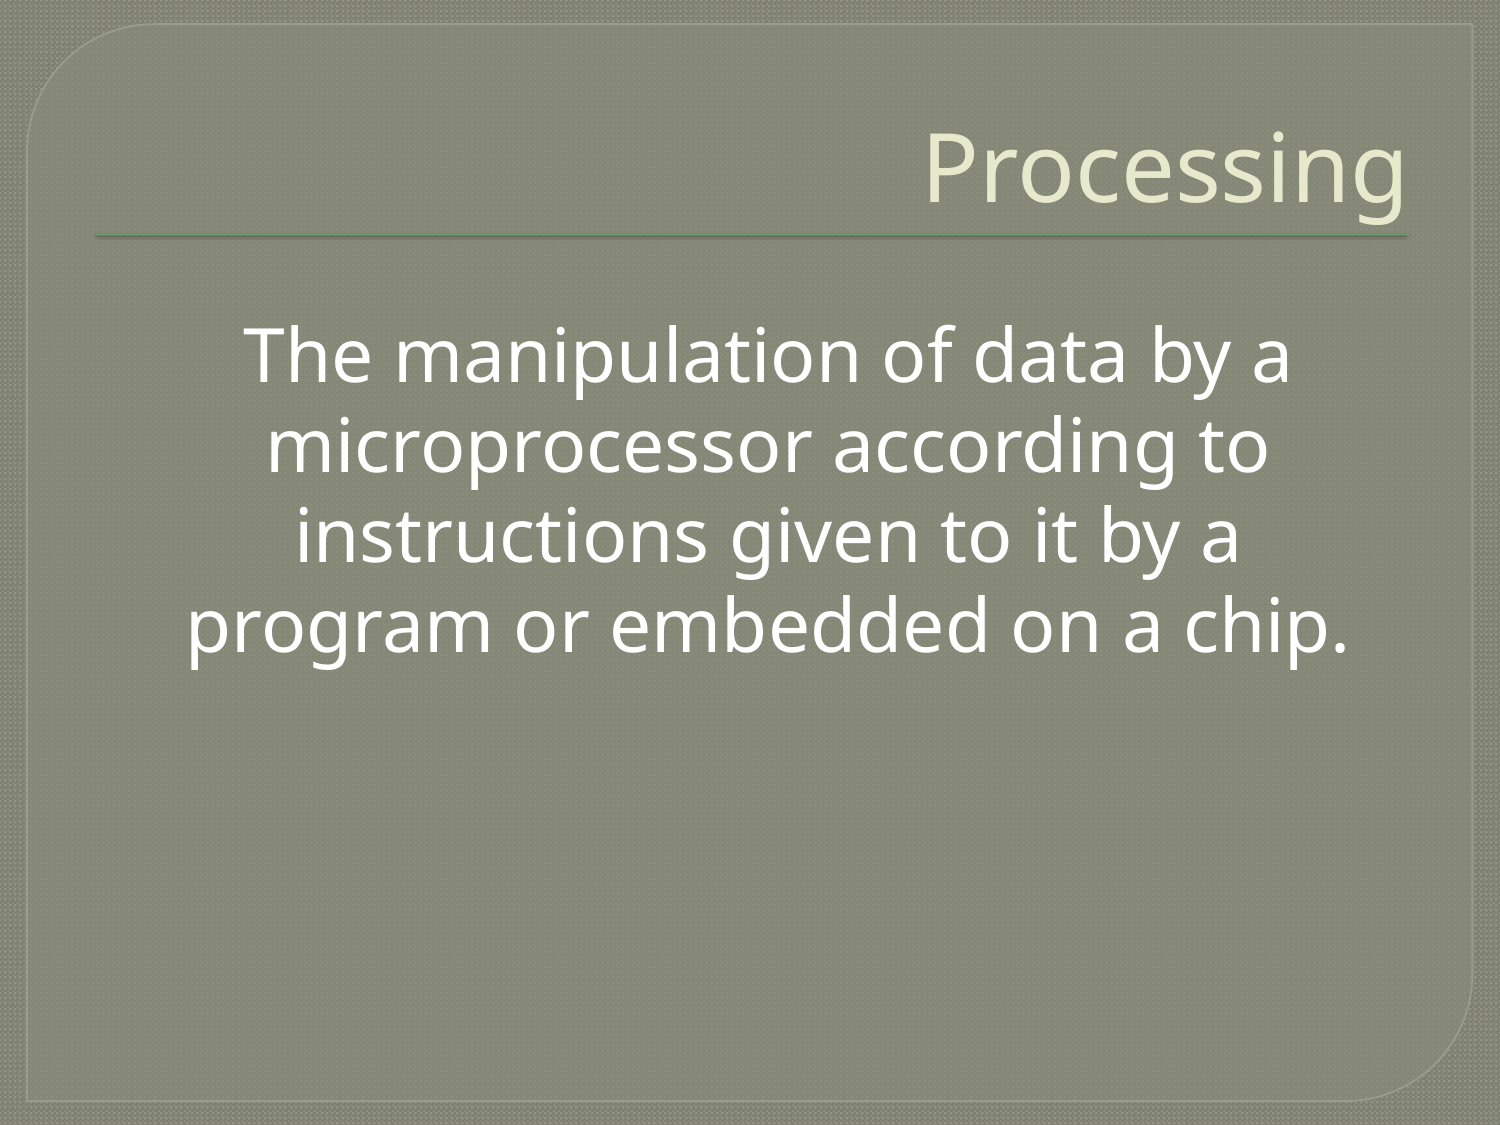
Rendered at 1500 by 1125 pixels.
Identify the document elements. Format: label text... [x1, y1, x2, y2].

text_box The manipulation of data by a microprocessor according to instructions given to it by a program or embedded on a chip. [162, 299, 1375, 675]
title Processing [75, 41, 1425, 229]
